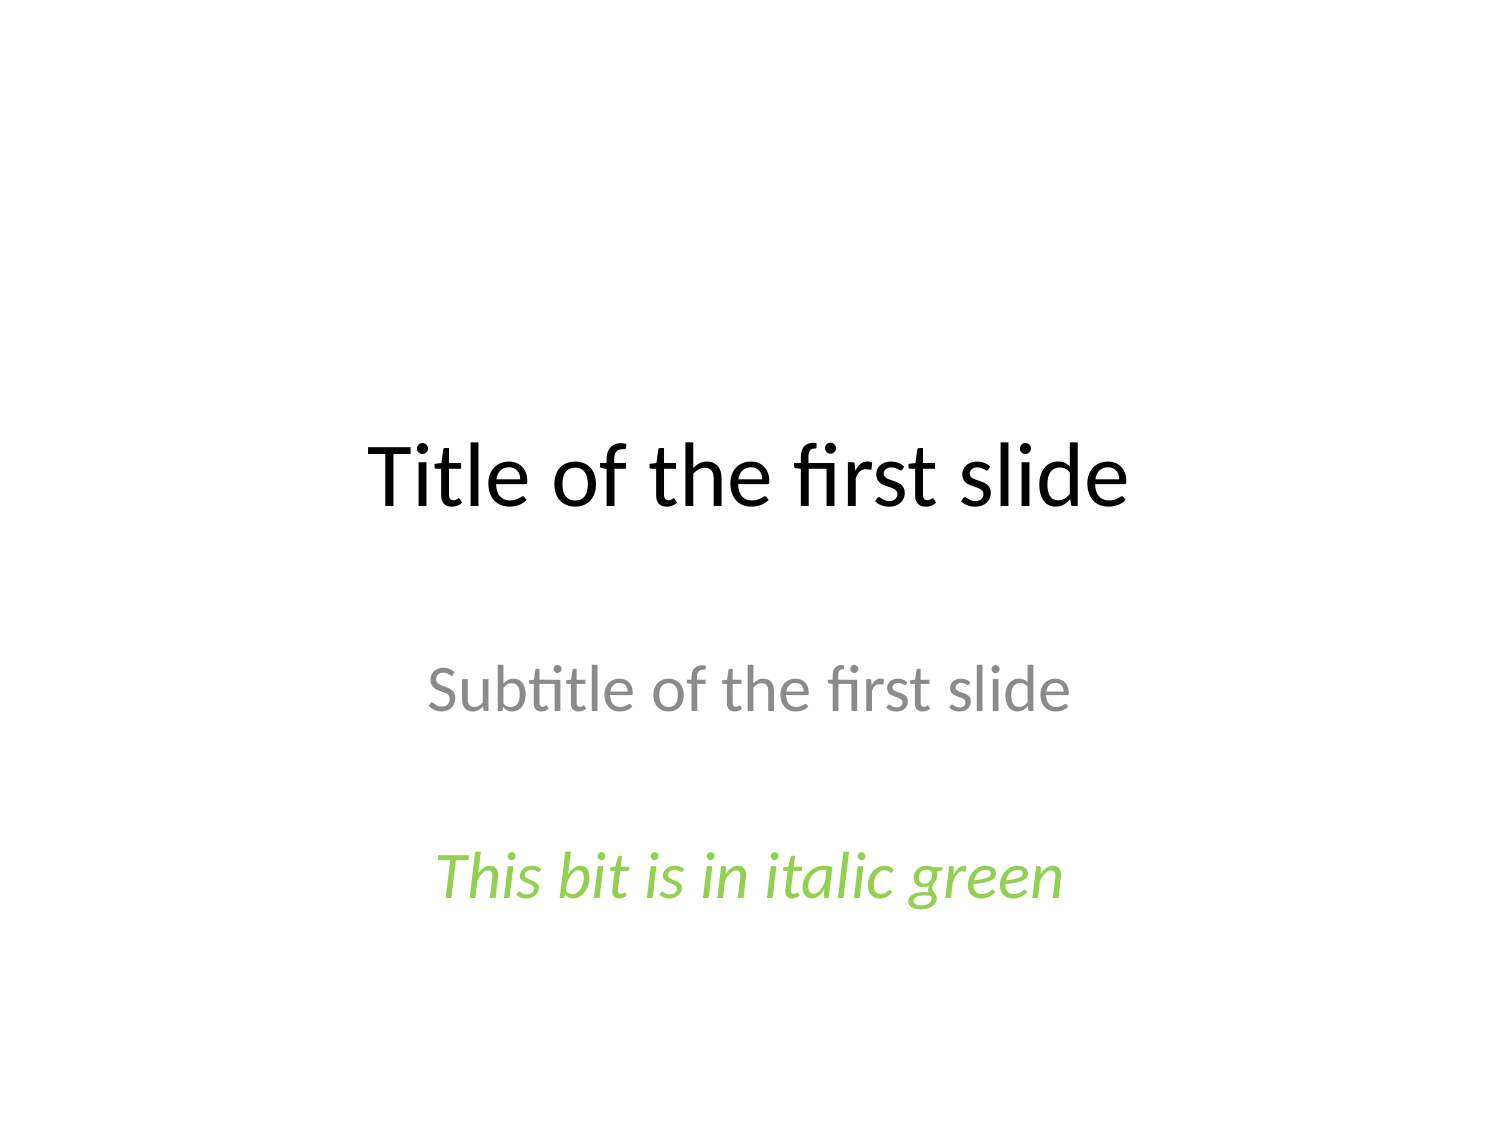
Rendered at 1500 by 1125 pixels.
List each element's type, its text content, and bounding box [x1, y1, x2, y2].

title Title of the first slide [112, 349, 1388, 591]
subtitle Subtitle of the first slide This bit is in italic green [225, 637, 1275, 925]
